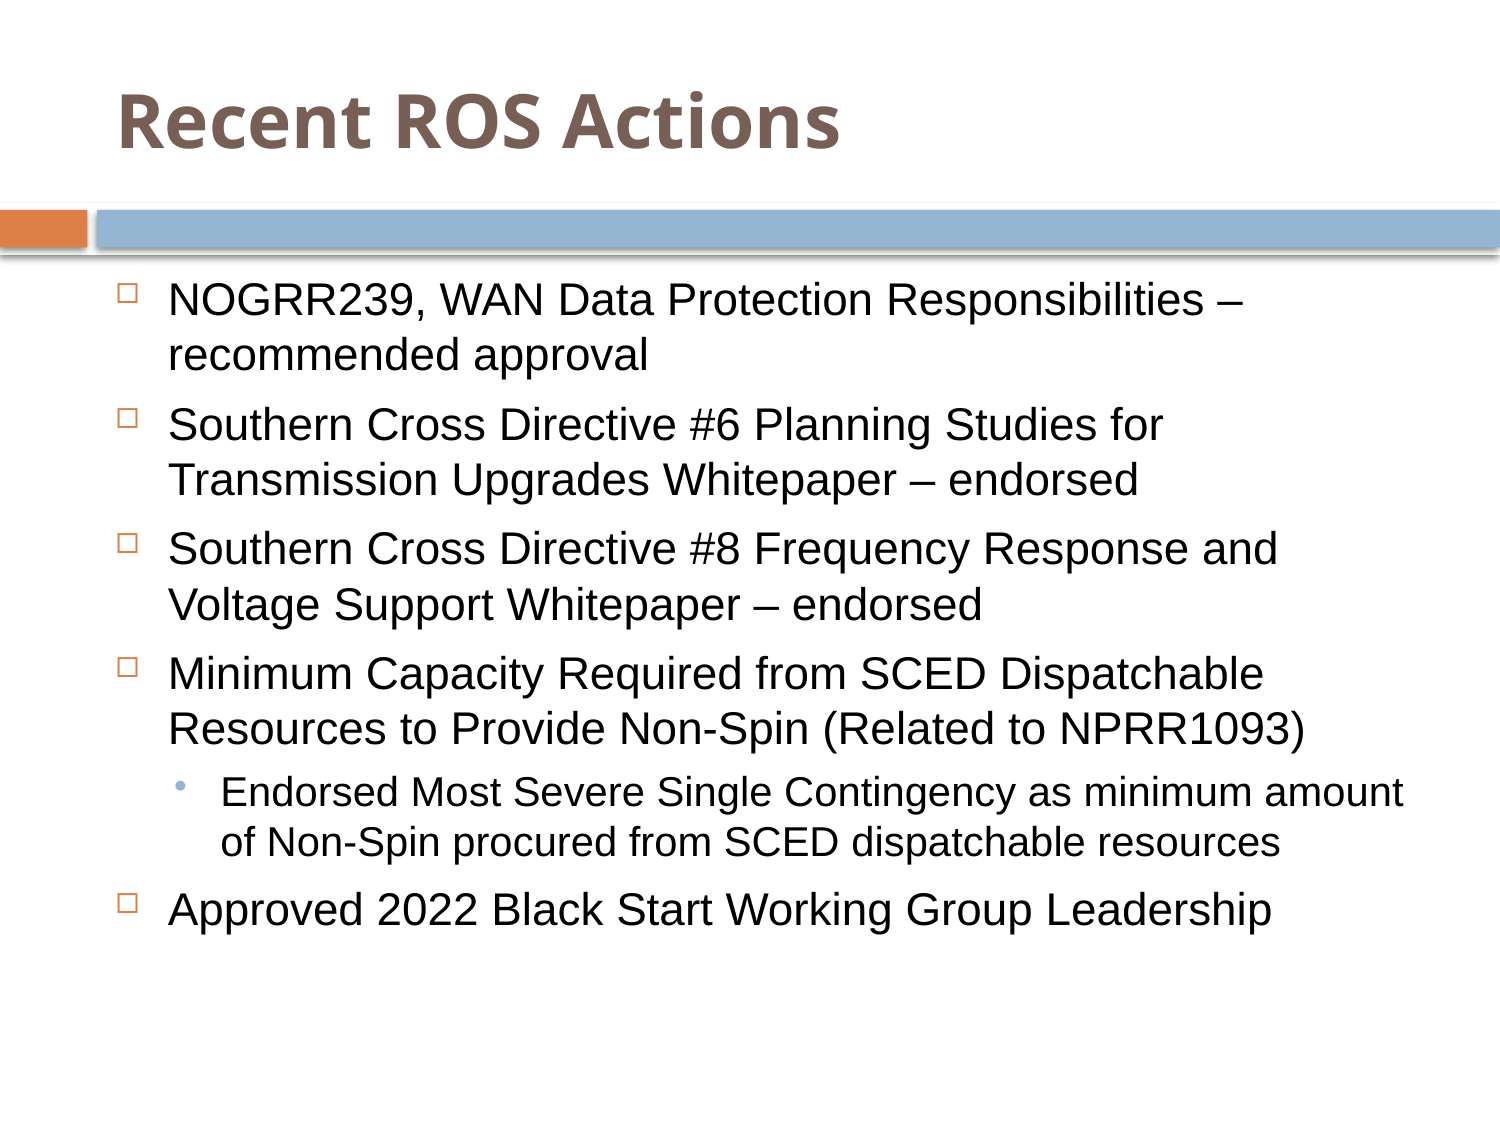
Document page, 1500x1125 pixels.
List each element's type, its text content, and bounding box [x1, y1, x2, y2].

title Recent ROS Actions [100, 37, 1439, 201]
list NOGRR239, WAN Data Protection Responsibilities – recommended approval Southern Cross Directive #6 Planning Studies for Transmission Upgrades Whitepaper – endorsed Southern Cross Directive #8 Frequency Response and Voltage Support Whitepaper – endorsed Minimum Capacity Required from SCED Dispatchable Resources to Provide Non-Spin (Related to NPRR1093) Endorsed Most Severe Single Contingency as minimum amount of Non-Spin procured from SCED dispatchable resources Approved 2022 Black Start Working Group Leadership [100, 262, 1439, 1001]
